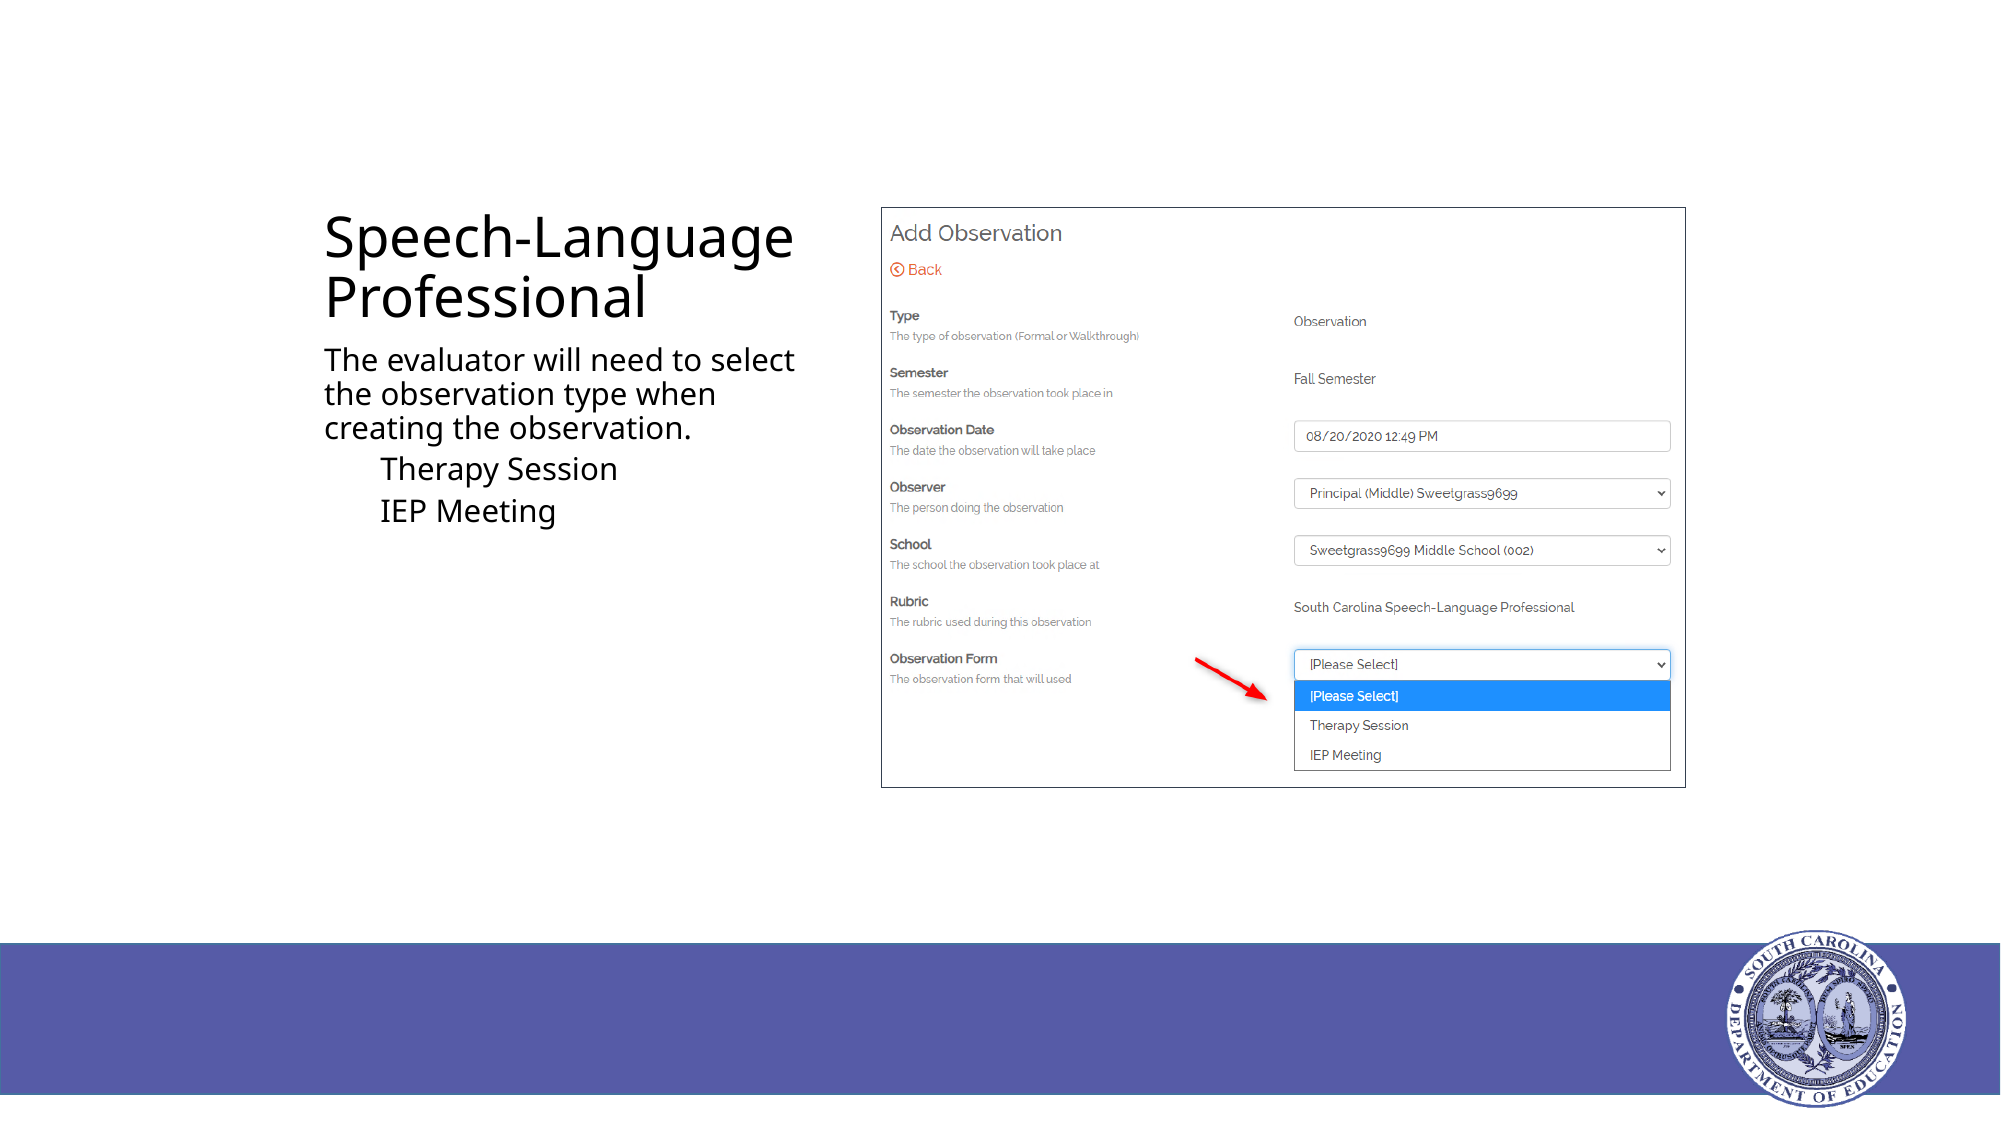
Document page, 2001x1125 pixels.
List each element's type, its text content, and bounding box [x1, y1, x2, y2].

picture [1723, 928, 1907, 1109]
title Speech-Language Professional [309, 75, 816, 337]
picture [881, 207, 1686, 788]
list The evaluator will need to select the observation type when creating the observation. Therapy Session IEP Meeting [309, 337, 816, 920]
